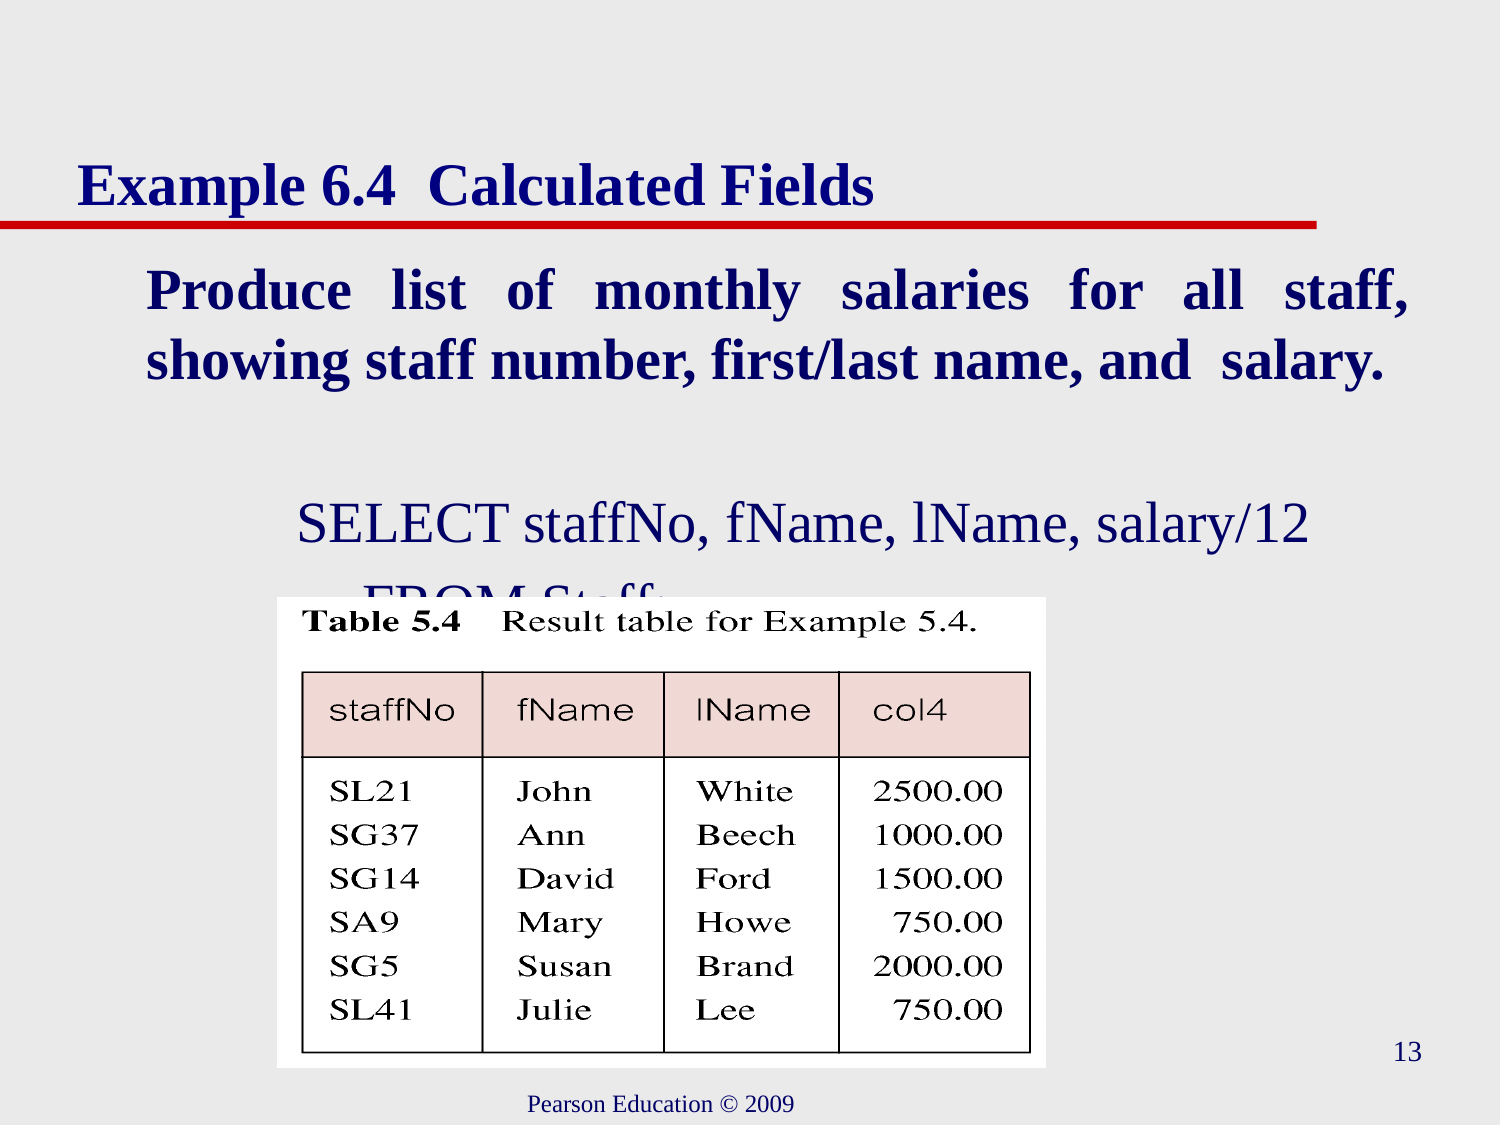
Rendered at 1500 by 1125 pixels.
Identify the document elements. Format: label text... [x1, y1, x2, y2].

slide_number 13 [1124, 1012, 1438, 1088]
list Produce list of monthly salaries for all staff, showing staff number, first/last name, and salary. SELECT staffNo, fName, lName, salary/12 FROM Staff; [74, 243, 1426, 919]
text_box Pearson Education © 2009 [512, 1079, 1038, 1125]
title Example 6.4 Calculated Fields [62, 43, 1338, 226]
picture [277, 597, 1046, 1068]
